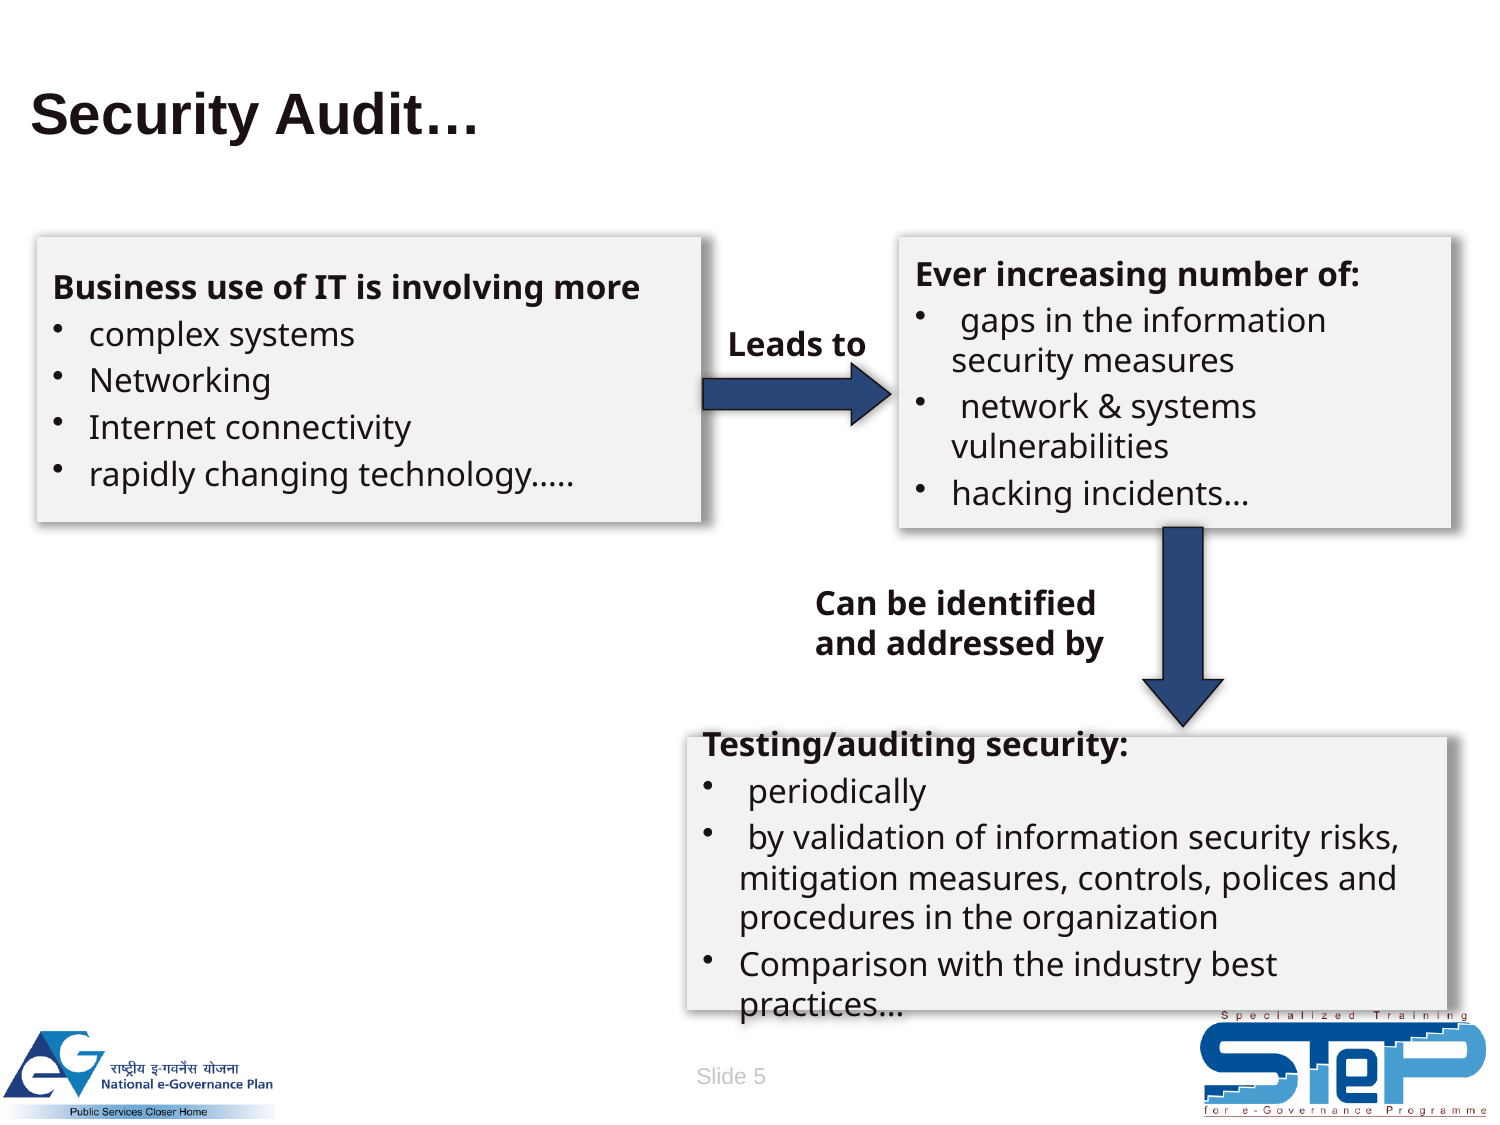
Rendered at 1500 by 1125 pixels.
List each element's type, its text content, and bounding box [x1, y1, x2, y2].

picture [1200, 1011, 1486, 1117]
text_box Leads to [712, 315, 892, 371]
text_box Business use of IT is involving more complex systems Networking Internet connectivity rapidly changing technology….. [37, 237, 700, 522]
title Security Audit… [30, 75, 1476, 201]
text_box Testing/auditing security: periodically by validation of information security risks, mitigation measures, controls, polices and procedures in the organization Comparison with the industry best practices… [687, 737, 1447, 1010]
text_box [703, 371, 891, 426]
picture [2, 1031, 275, 1119]
text_box Ever increasing number of: gaps in the information security measures network & systems vulnerabilities hacking incidents… [900, 237, 1450, 528]
text_box [1143, 527, 1223, 727]
text_box Can be identified and addressed by [800, 574, 1150, 670]
